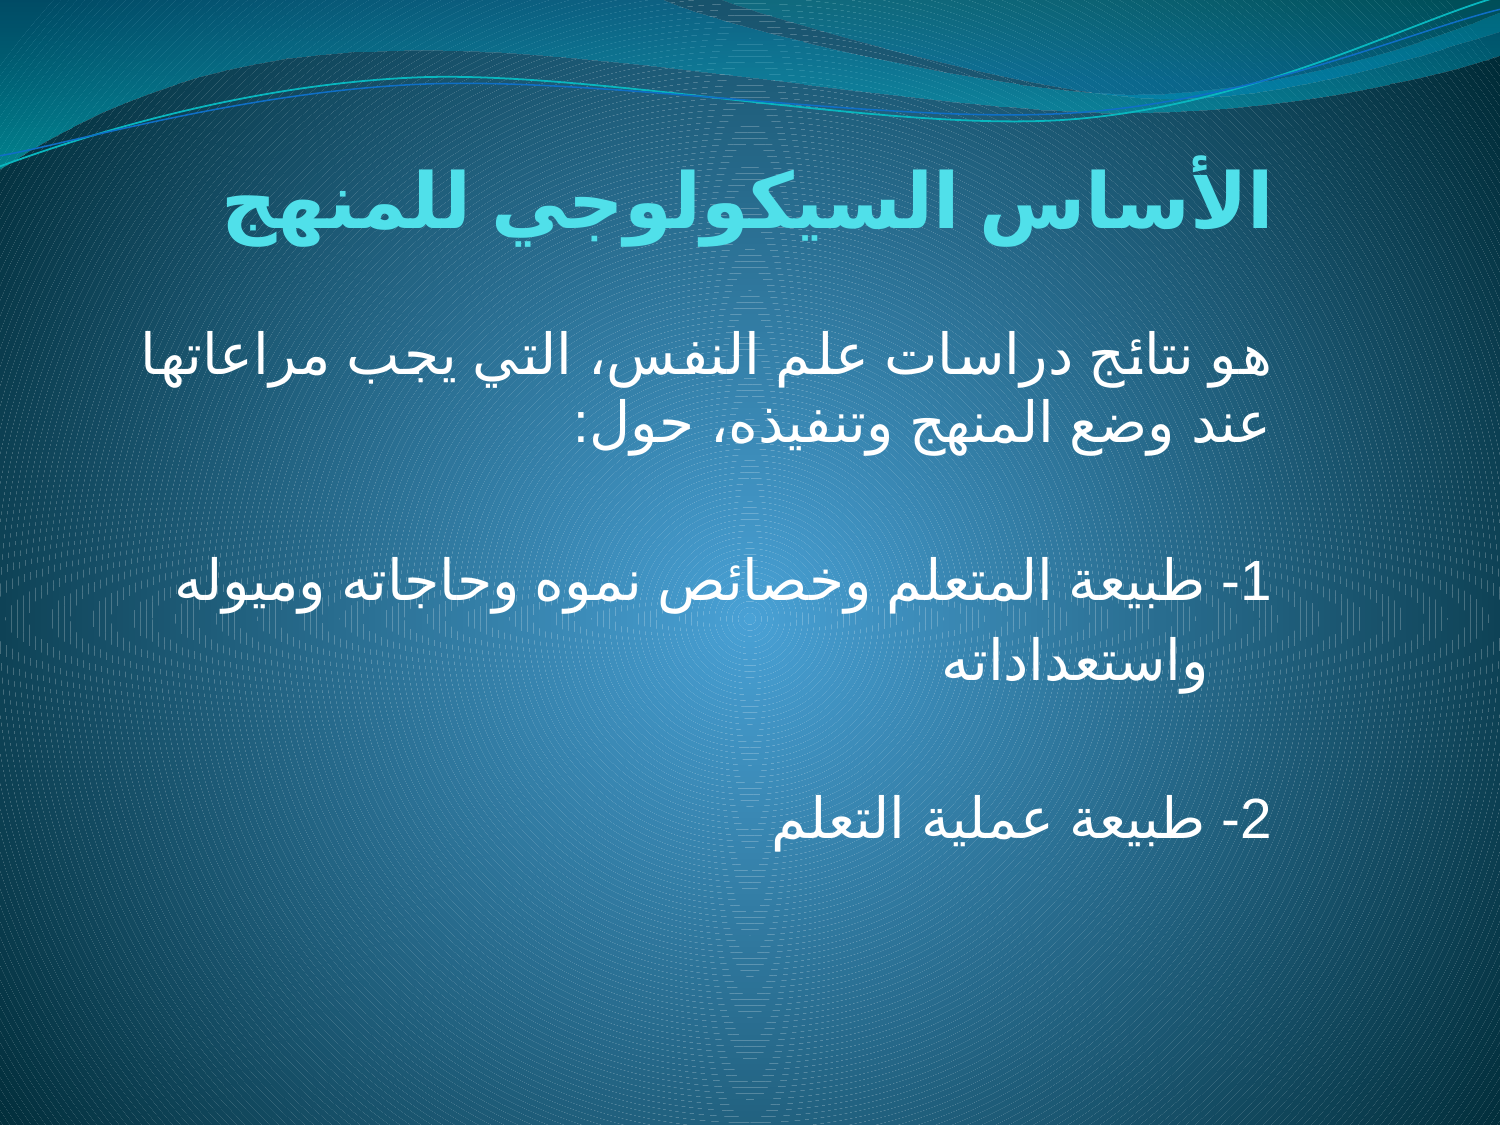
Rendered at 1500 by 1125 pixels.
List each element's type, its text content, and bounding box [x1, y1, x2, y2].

title الأساس السيكولوجي للمنهج [112, 149, 1388, 244]
subtitle هو نتائج دراسات علم النفس، التي يجب مراعاتها عند وضع المنهج وتنفيذه، حول: 1- طبيعة المتعلم وخصائص نموه وحاجاته وميوله واستعداداته 2- طبيعة عملية التعلم [135, 255, 1275, 925]
